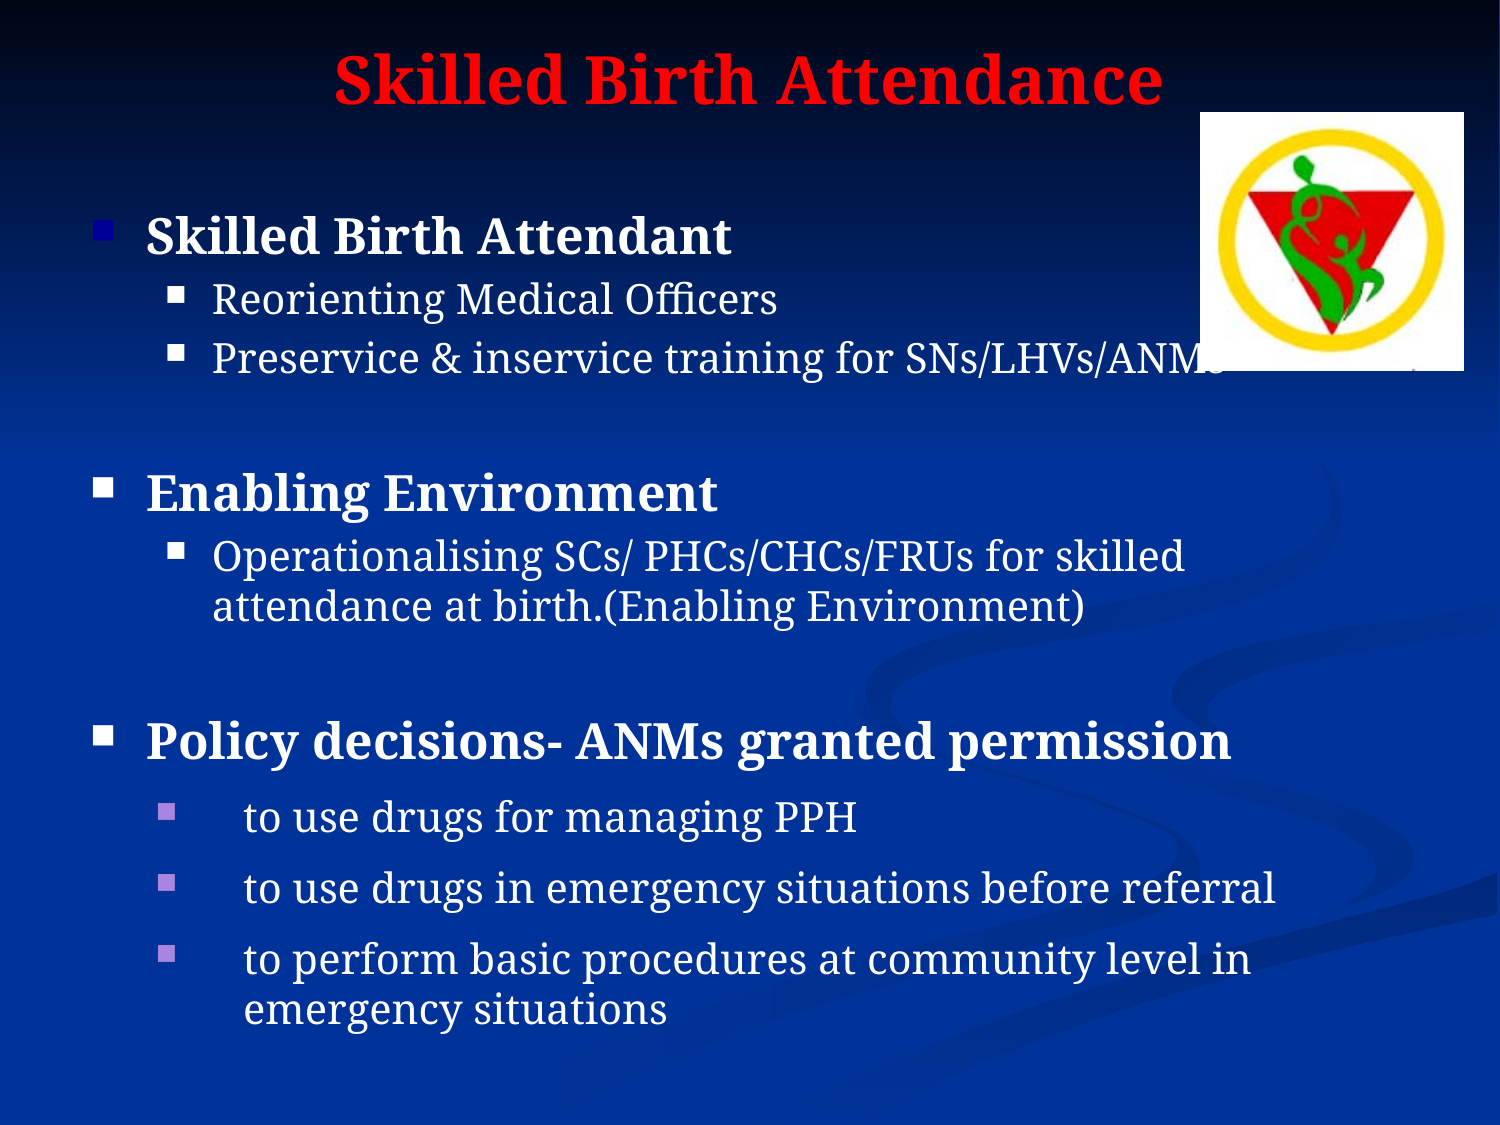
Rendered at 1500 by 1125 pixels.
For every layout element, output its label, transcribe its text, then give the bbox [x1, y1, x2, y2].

picture [1199, 112, 1465, 371]
list Skilled Birth Attendant Reorienting Medical Officers Preservice & inservice training for SNs/LHVs/ANMs Enabling Environment Operationalising SCs/ PHCs/CHCs/FRUs for skilled attendance at birth.(Enabling Environment) Policy decisions- ANMs granted permission to use drugs for managing PPH to use drugs in emergency situations before referral to perform basic procedures at community level in emergency situations [74, 137, 1376, 1051]
title Skilled Birth Attendance [74, 12, 1426, 137]
